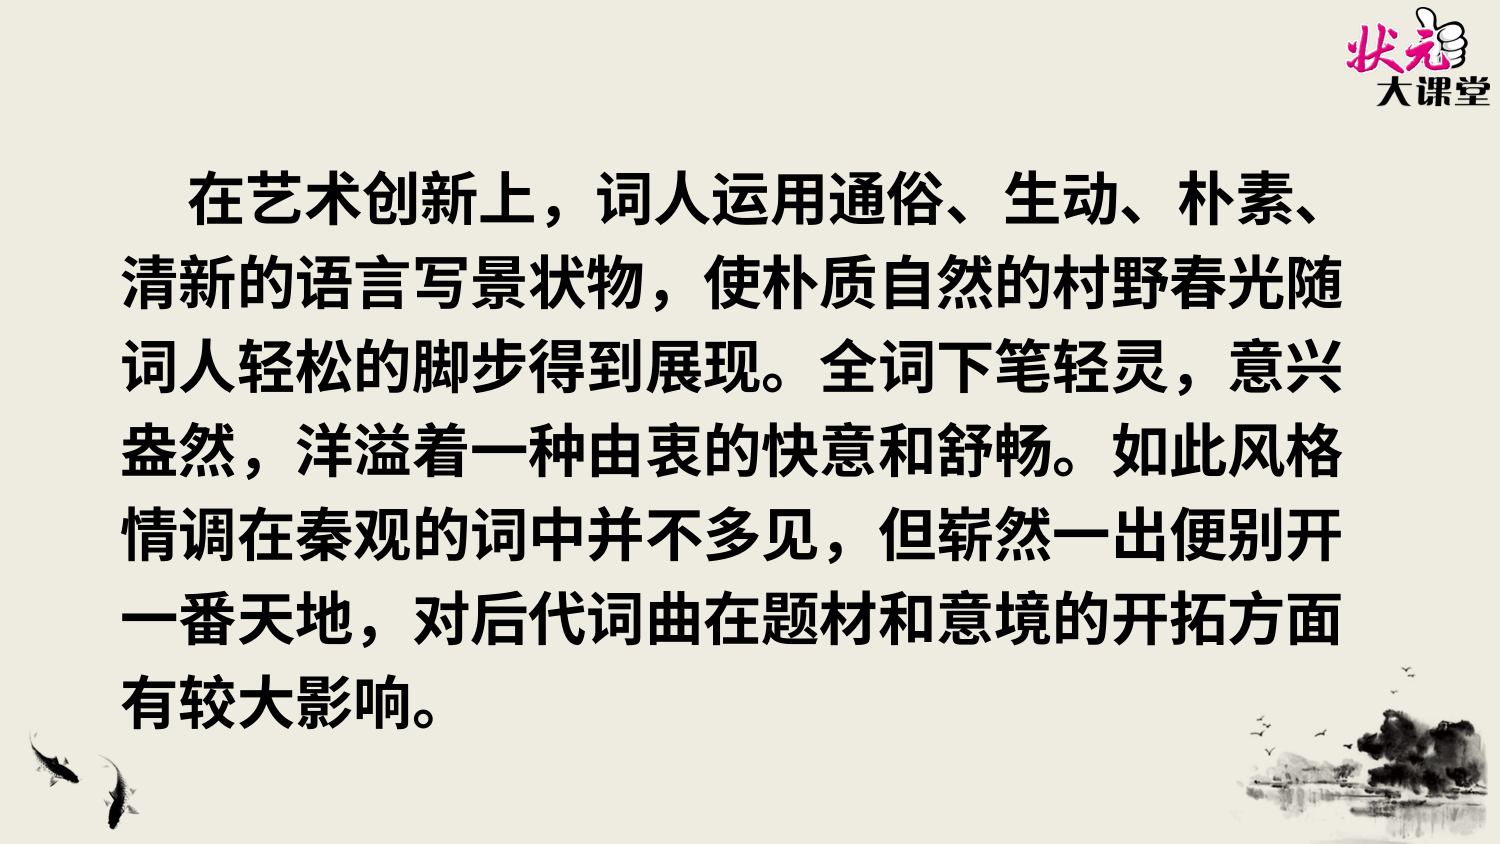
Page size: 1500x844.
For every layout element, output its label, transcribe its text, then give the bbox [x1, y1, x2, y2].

text_box 在艺术创新上，词人运用通俗、生动、朴素、清新的语言写景状物，使朴质自然的村野春光随词人轻松的脚步得到展现。全词下笔轻灵，意兴盎然，洋溢着一种由衷的快意和舒畅。如此风格情调在秦观的词中并不多见，但崭然一出便别开一番天地，对后代词曲在题材和意境的开拓方面有较大影响。 [106, 141, 1381, 744]
picture [0, 0, 1500, 844]
